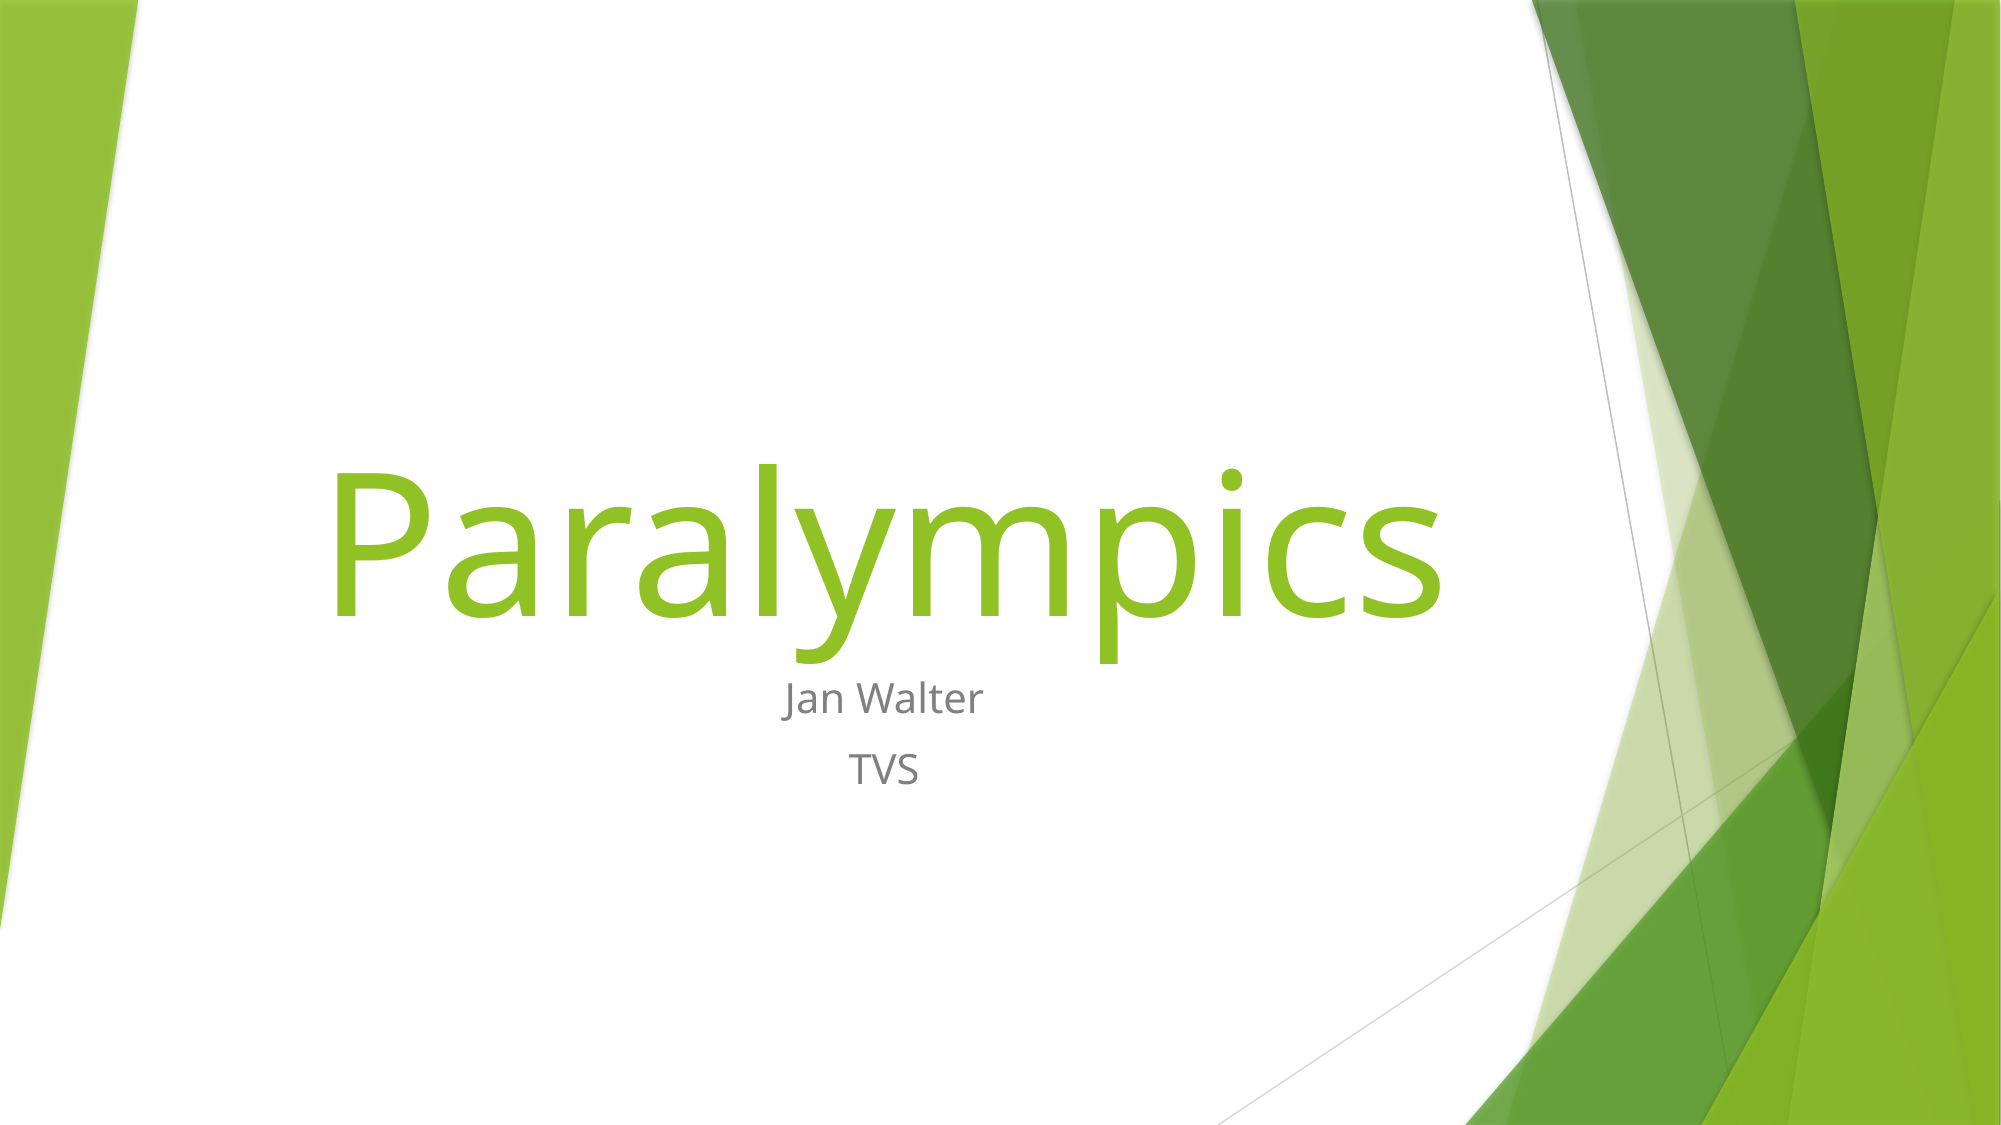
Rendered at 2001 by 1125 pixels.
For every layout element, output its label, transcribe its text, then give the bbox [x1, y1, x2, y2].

subtitle Jan Walter TVS [247, 664, 1522, 845]
title Paralympics [247, 394, 1522, 664]
